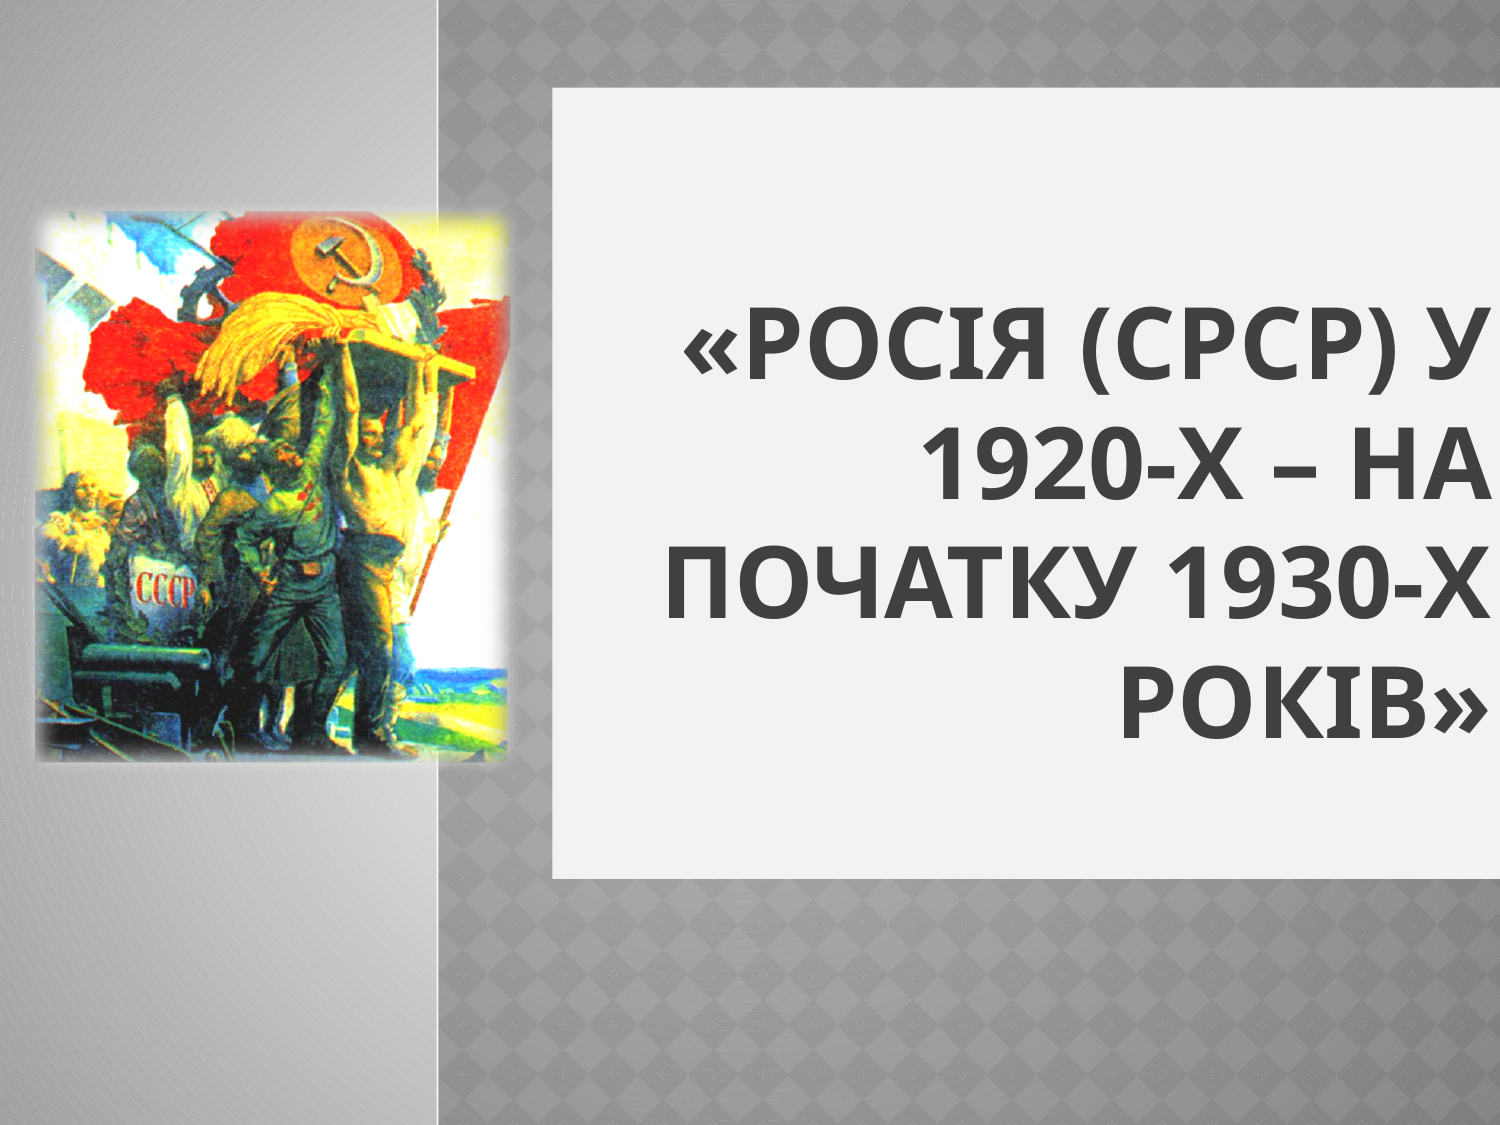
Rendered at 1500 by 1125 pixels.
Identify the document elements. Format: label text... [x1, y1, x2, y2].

picture [34, 210, 511, 763]
title «РОСІЯ (СРСР) У 1920-х – НА ПОЧАТКУ 1930-Х РОКІВ» [552, 87, 1500, 879]
